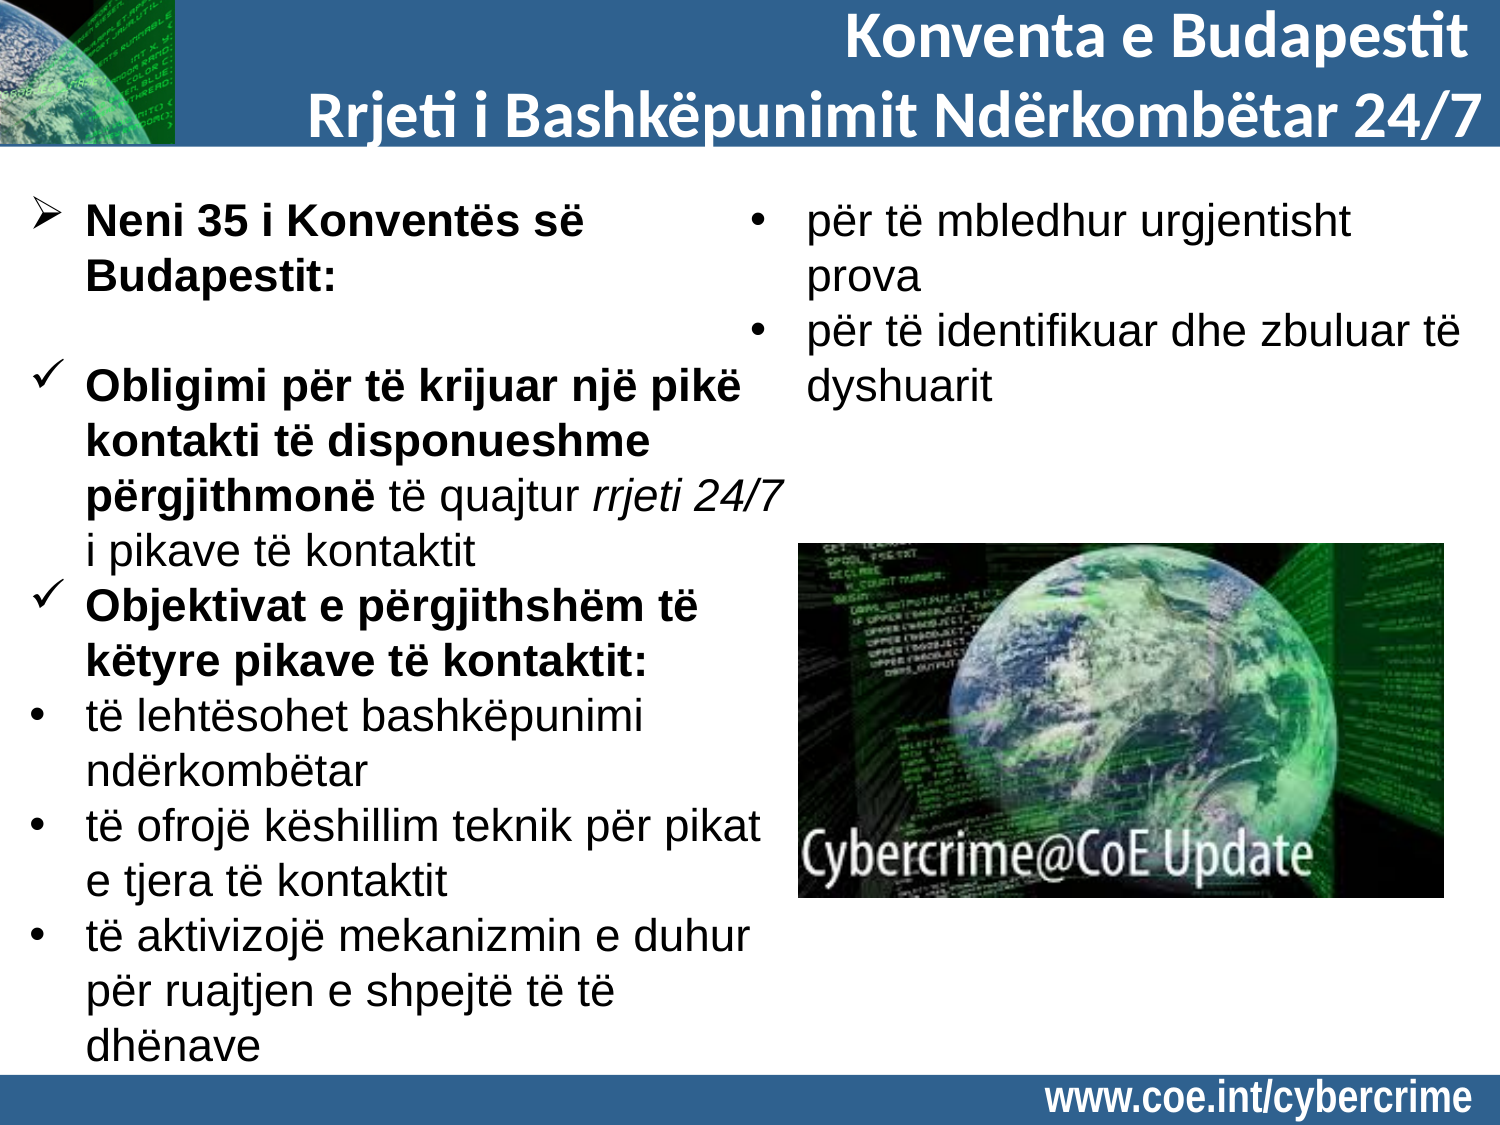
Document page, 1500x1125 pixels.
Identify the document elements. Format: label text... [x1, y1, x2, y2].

text_box Konventa e Budapestit Rrjeti i Bashkëpunimit Ndërkombëtar 24/7 [177, 0, 1500, 149]
text_box [0, 1073, 1030, 1125]
text_box Neni 35 i Konventës së Budapestit: Obligimi për të krijuar një pikë kontakti të disponueshme përgjithmonë të quajtur rrjeti 24/7 i pikave të kontaktit Objektivat e përgjithshëm të këtyre pikave të kontaktit: të lehtësohet bashkëpunimi ndërkombëtar të ofrojë këshillim teknik për pikat e tjera të kontaktit të aktivizojë mekanizmin e duhur për ruajtjen e shpejtë të të dhënave [14, 183, 799, 1079]
text_box www.coe.int/cybercrime [1030, 1059, 1500, 1125]
picture [798, 542, 1444, 898]
text_box për të mbledhur urgjentisht prova për të identifikuar dhe zbuluar të dyshuarit [735, 183, 1486, 419]
picture [0, 0, 175, 144]
